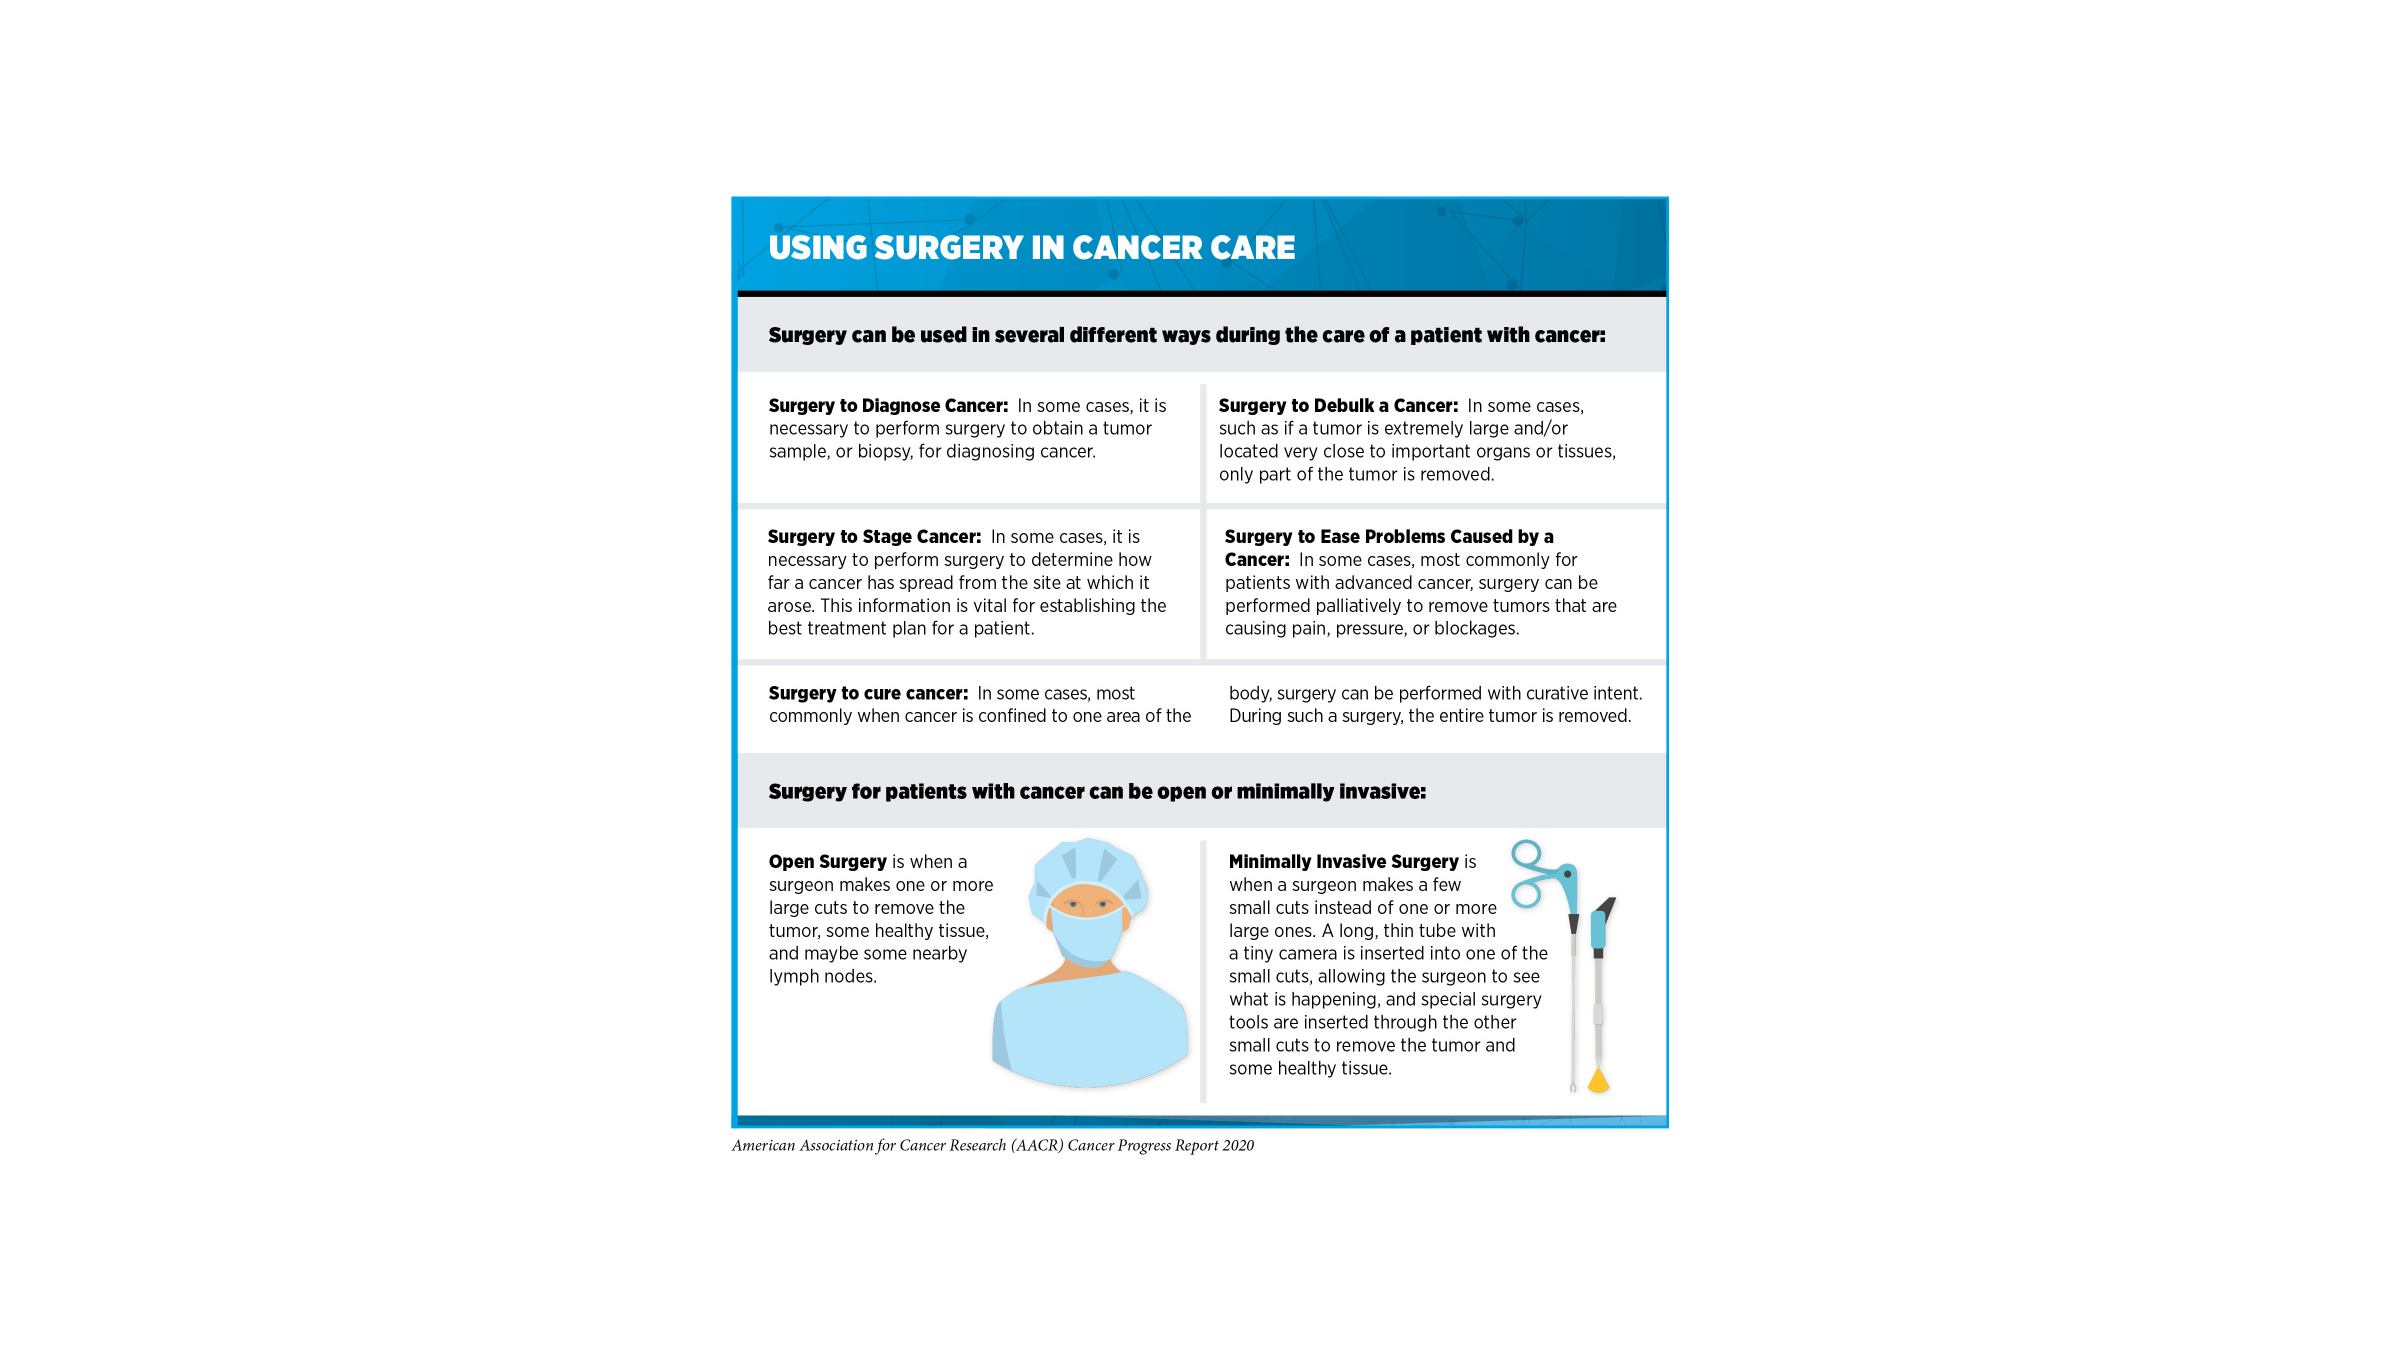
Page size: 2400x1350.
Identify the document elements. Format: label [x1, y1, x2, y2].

picture [721, 187, 1679, 1163]
